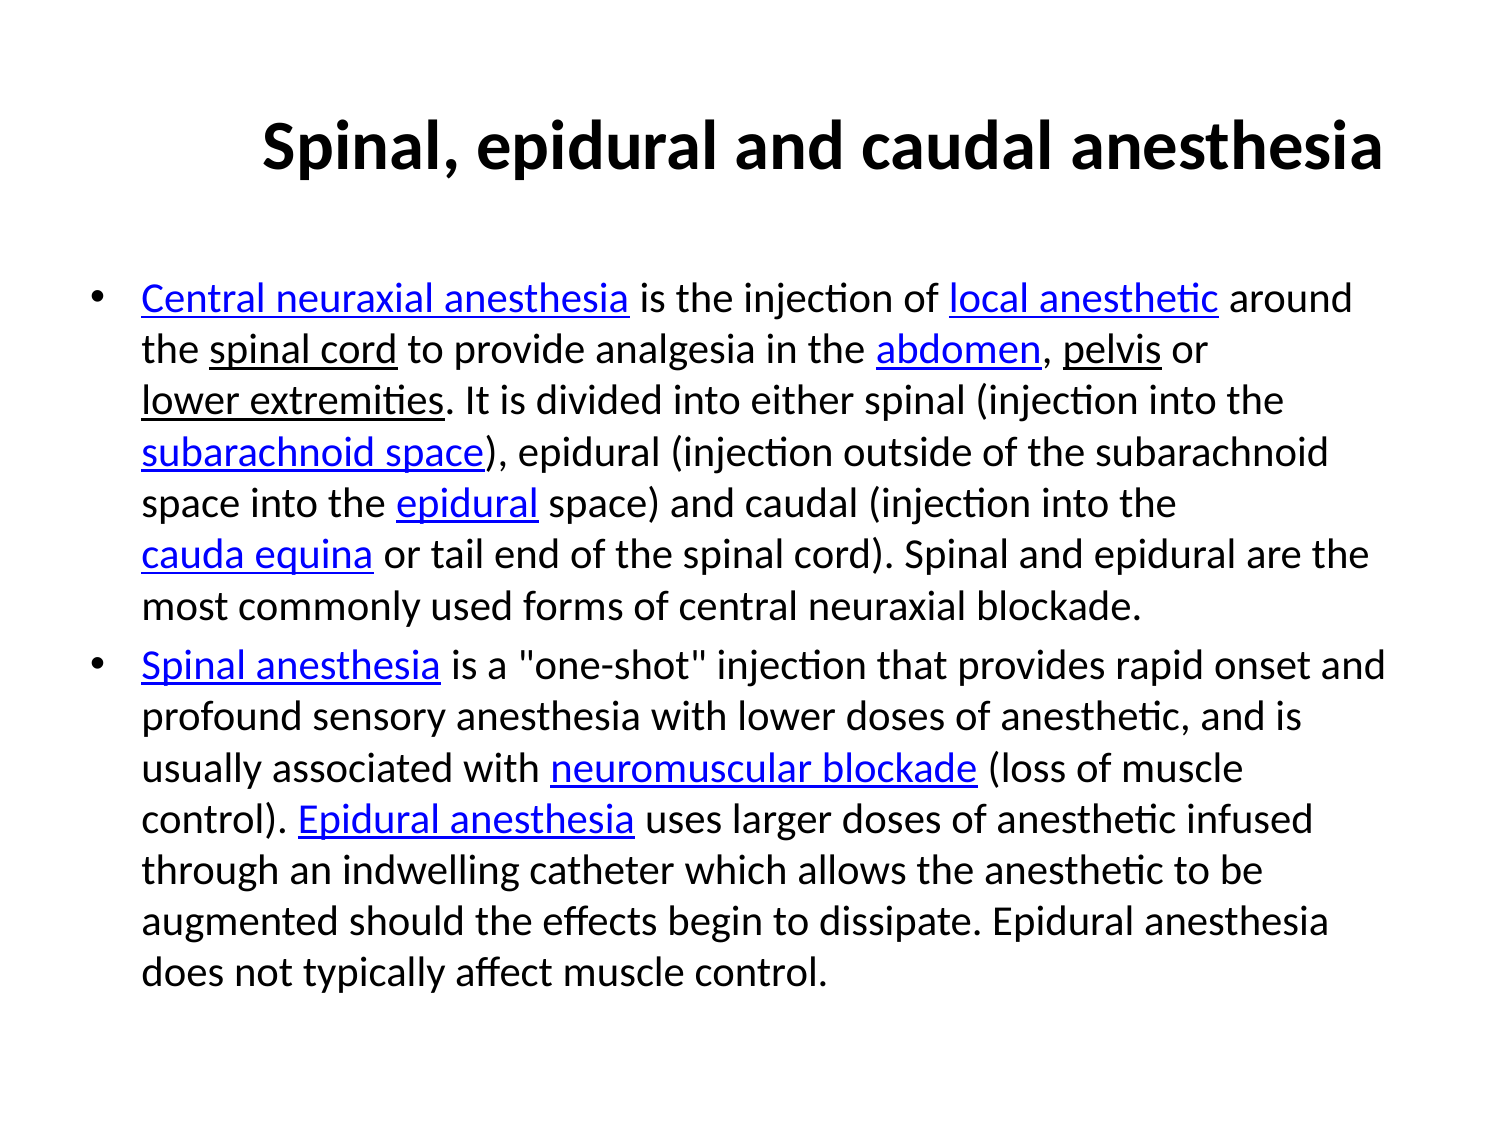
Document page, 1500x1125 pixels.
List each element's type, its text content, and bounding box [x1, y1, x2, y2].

list Central neuraxial anesthesia is the injection of local anesthetic around the spinal cord to provide analgesia in the abdomen, pelvis or lower extremities. It is divided into either spinal (injection into the subarachnoid space), epidural (injection outside of the subarachnoid space into the epidural space) and caudal (injection into the cauda equina or tail end of the spinal cord). Spinal and epidural are the most commonly used forms of central neuraxial blockade. Spinal anesthesia is a "one-shot" injection that provides rapid onset and profound sensory anesthesia with lower doses of anesthetic, and is usually associated with neuromuscular blockade (loss of muscle control). Epidural anesthesia uses larger doses of anesthetic infused through an indwelling catheter which allows the anesthetic to be augmented should the effects begin to dissipate. Epidural anesthesia does not typically affect muscle control. [75, 262, 1425, 1005]
title Spinal, epidural and caudal anesthesia [149, 90, 1500, 278]
